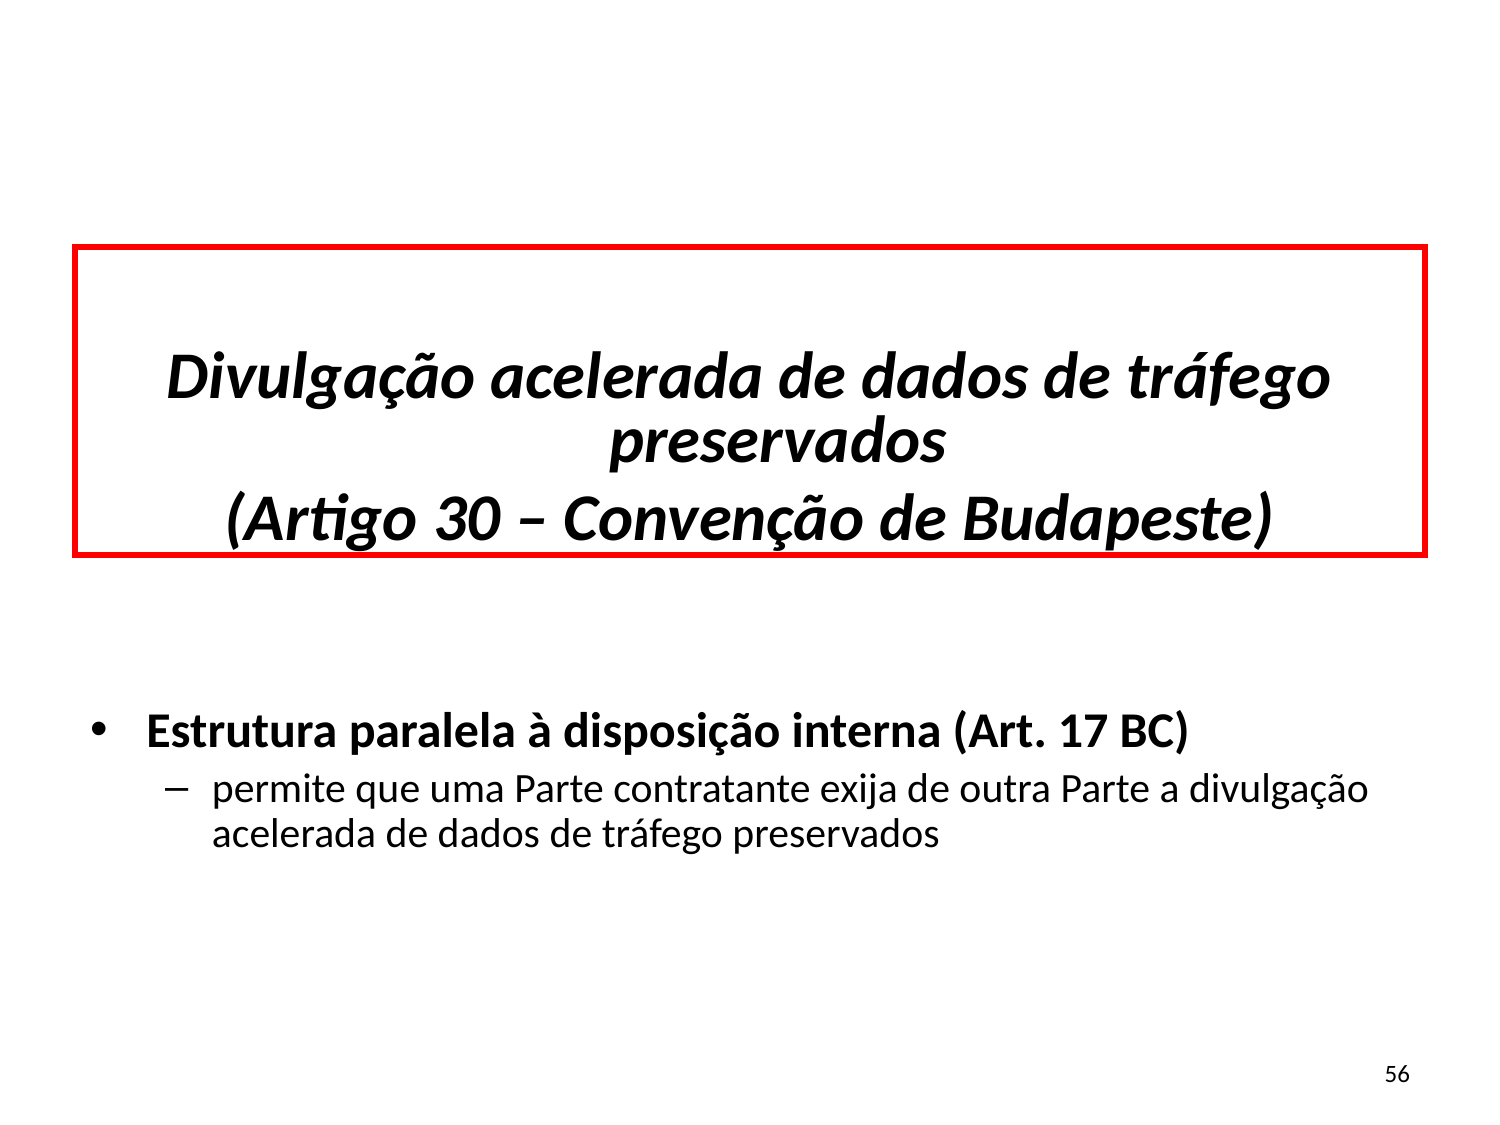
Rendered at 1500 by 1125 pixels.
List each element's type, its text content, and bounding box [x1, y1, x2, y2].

slide_number 56 [1074, 1042, 1425, 1103]
text_box Divulgação acelerada de dados de tráfego preservados (Artigo 30 – Convenção de Budapeste) Estrutura paralela à disposição interna (Art. 17 BC) permite que uma Parte contratante exija de outra Parte a divulgação acelerada de dados de tráfego preservados [74, 246, 1425, 556]
